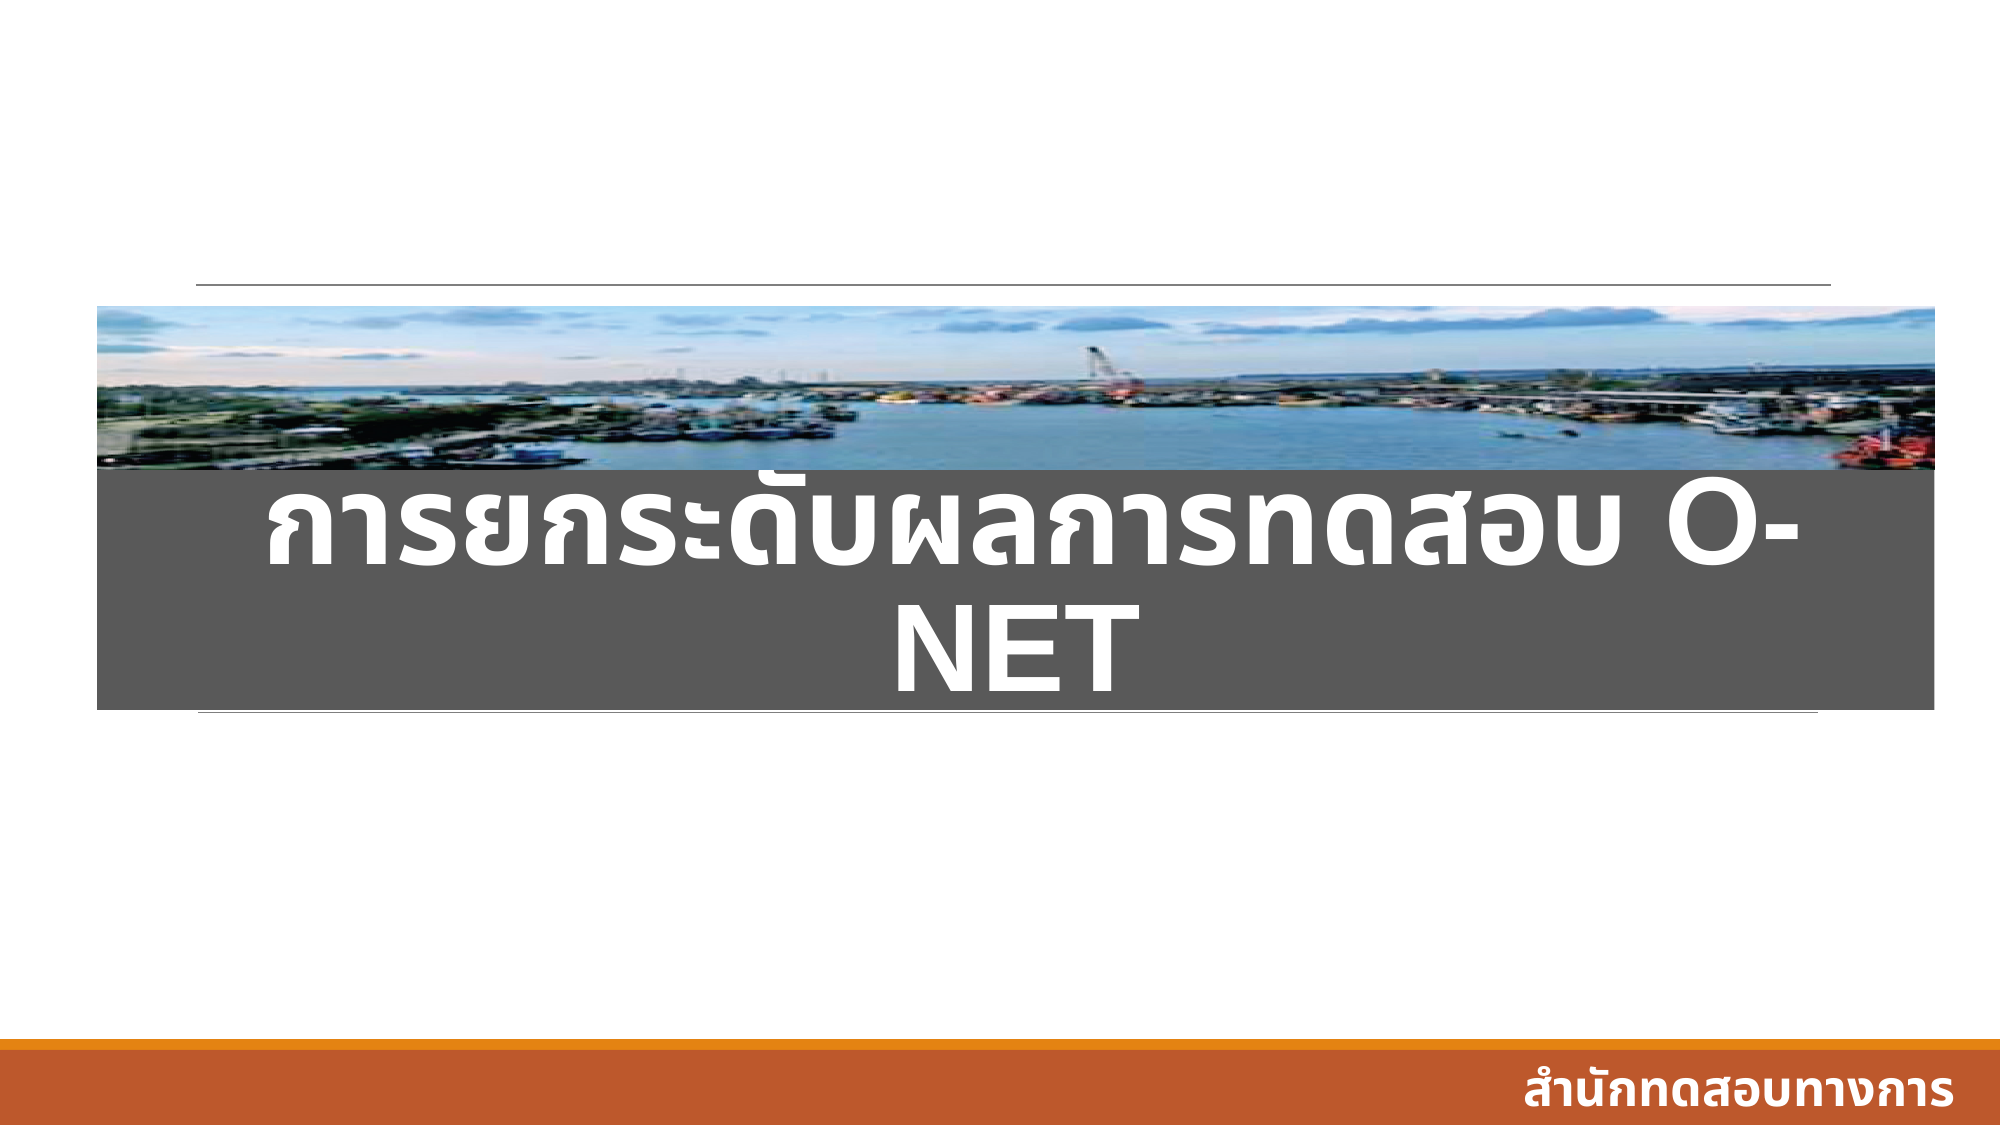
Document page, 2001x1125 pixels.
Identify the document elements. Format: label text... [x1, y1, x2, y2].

text_box สำนักทดสอบทางการศึกษา สพฐ. [1508, 1049, 1995, 1125]
picture [96, 306, 1935, 470]
title การยกระดับผลการทดสอบ O-NET [97, 479, 1935, 710]
